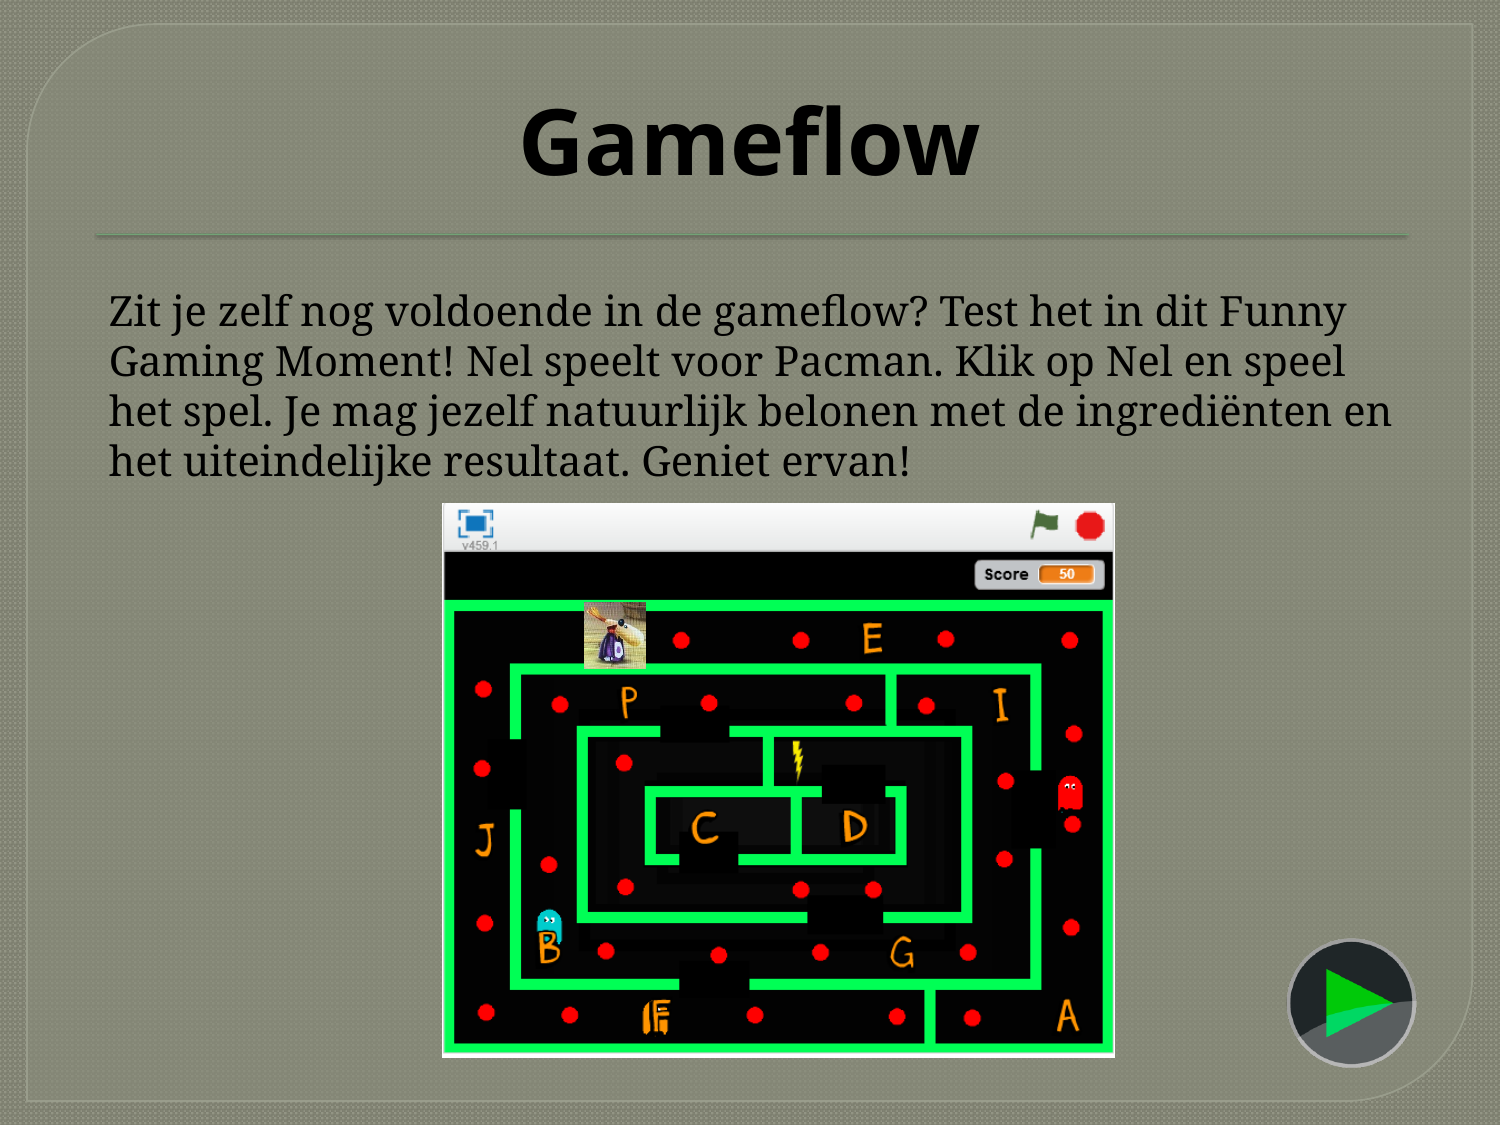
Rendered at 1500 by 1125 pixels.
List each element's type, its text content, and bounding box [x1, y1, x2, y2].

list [442, 503, 1115, 1058]
title Zit je zelf nog voldoende in de gameflow? Test het in dit Funny Gaming Moment! Nel speelt voor Pacman. Klik op Nel en speel het spel. Je mag jezelf natuurlijk belonen met de ingrediënten en het uiteindelijke resultaat. Geniet ervan! [84, 243, 1435, 492]
text_box Gameflow [74, 45, 1425, 233]
picture [584, 602, 646, 670]
picture [1269, 920, 1434, 1085]
